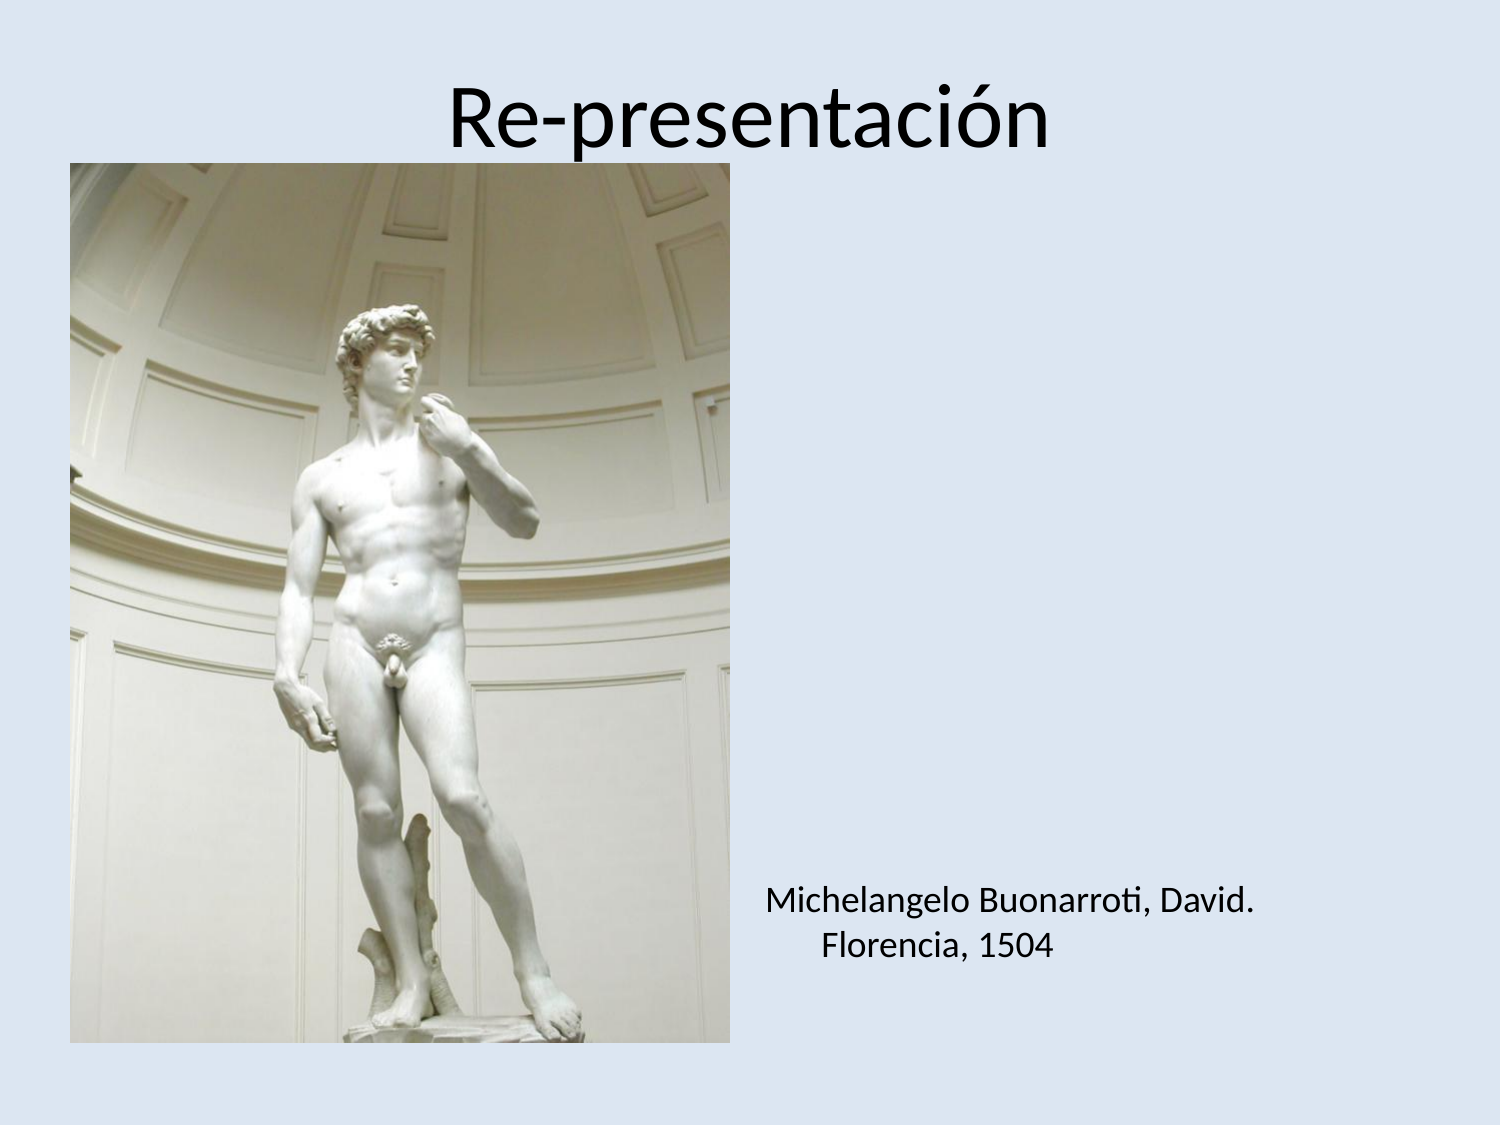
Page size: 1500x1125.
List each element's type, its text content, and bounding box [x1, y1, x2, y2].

picture [70, 163, 730, 1044]
list Michelangelo Buonarroti, David. Florencia, 1504 [750, 867, 1355, 1032]
title Re-presentación [75, 45, 1425, 176]
